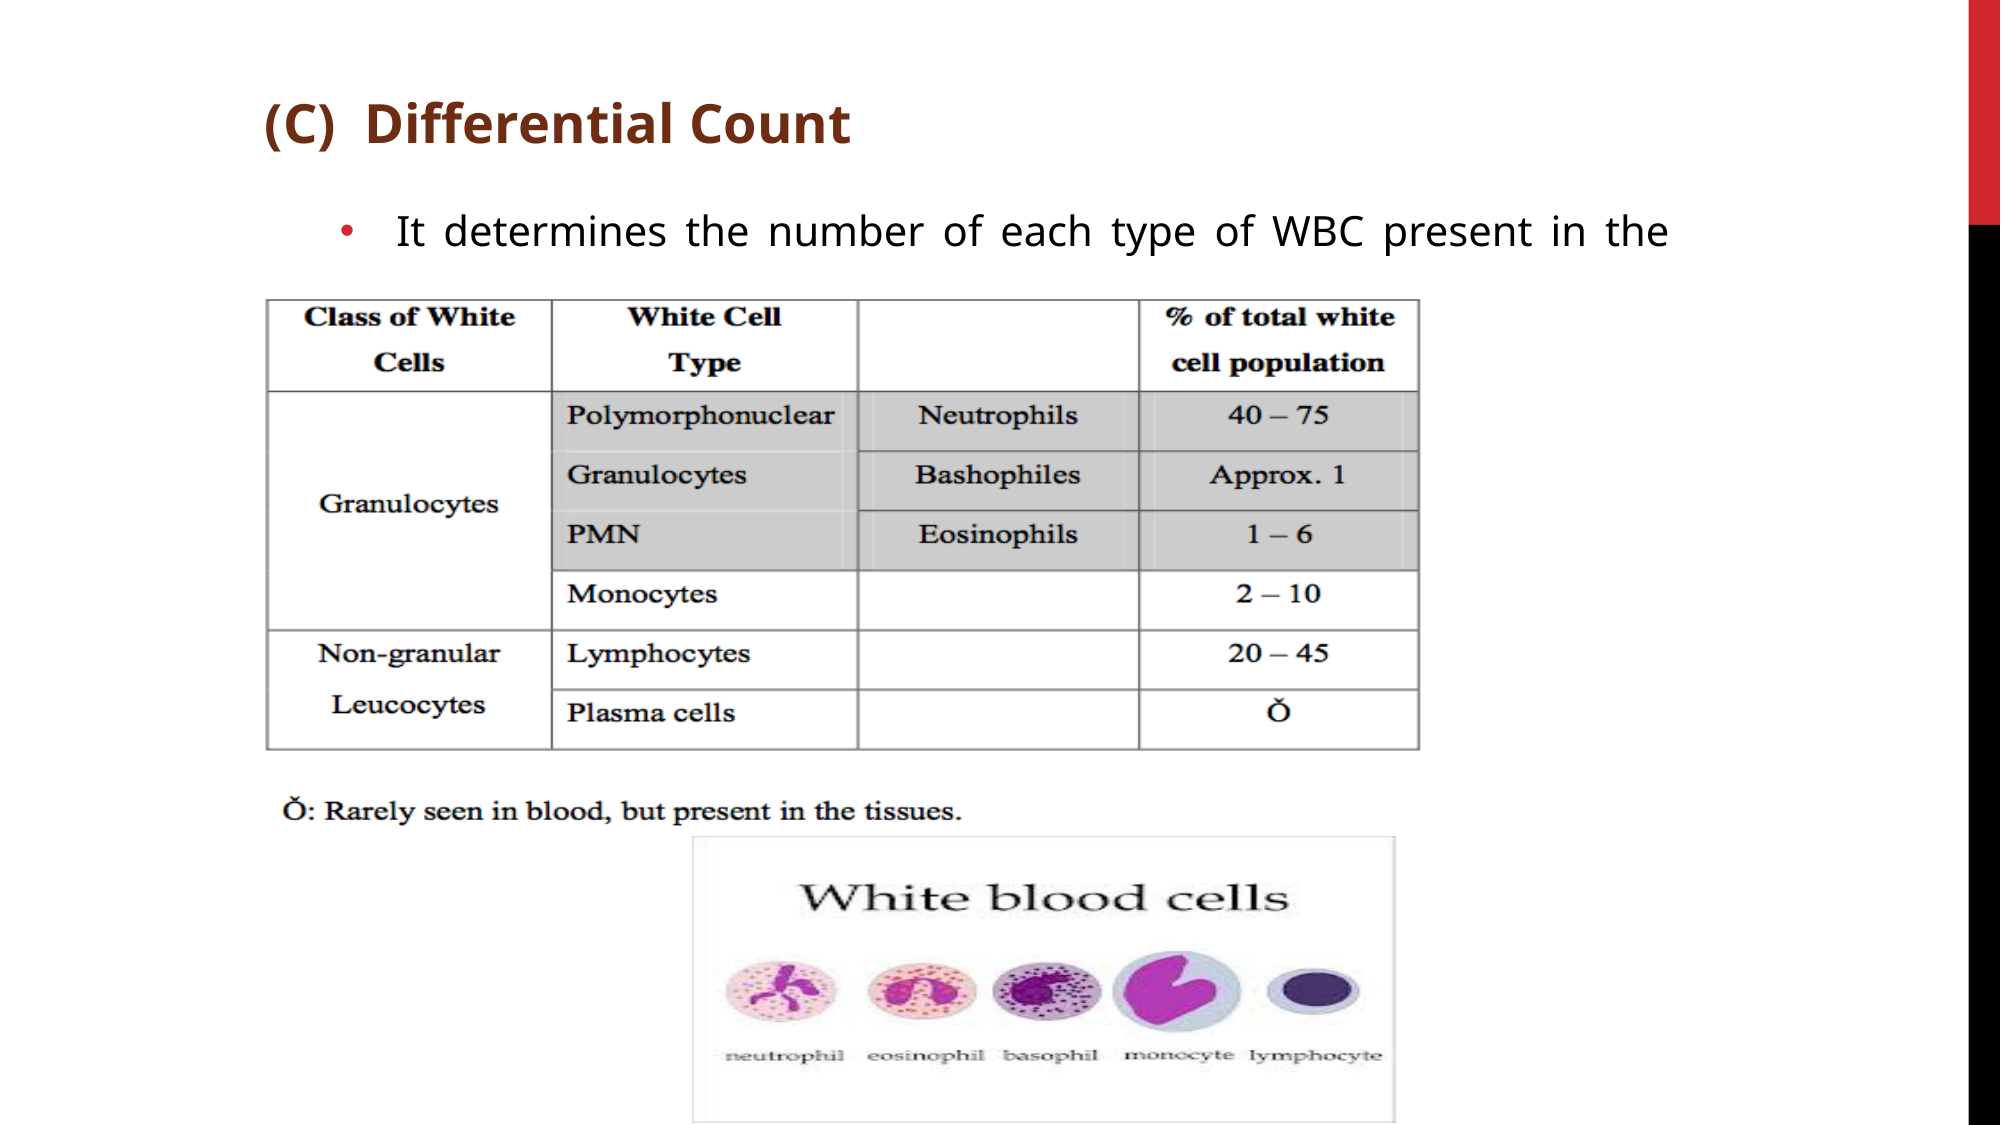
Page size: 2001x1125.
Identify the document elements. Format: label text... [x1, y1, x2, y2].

picture [231, 276, 1450, 1123]
list (C) Differential Count It determines the number of each type of WBC present in the blood [249, 42, 1686, 386]
